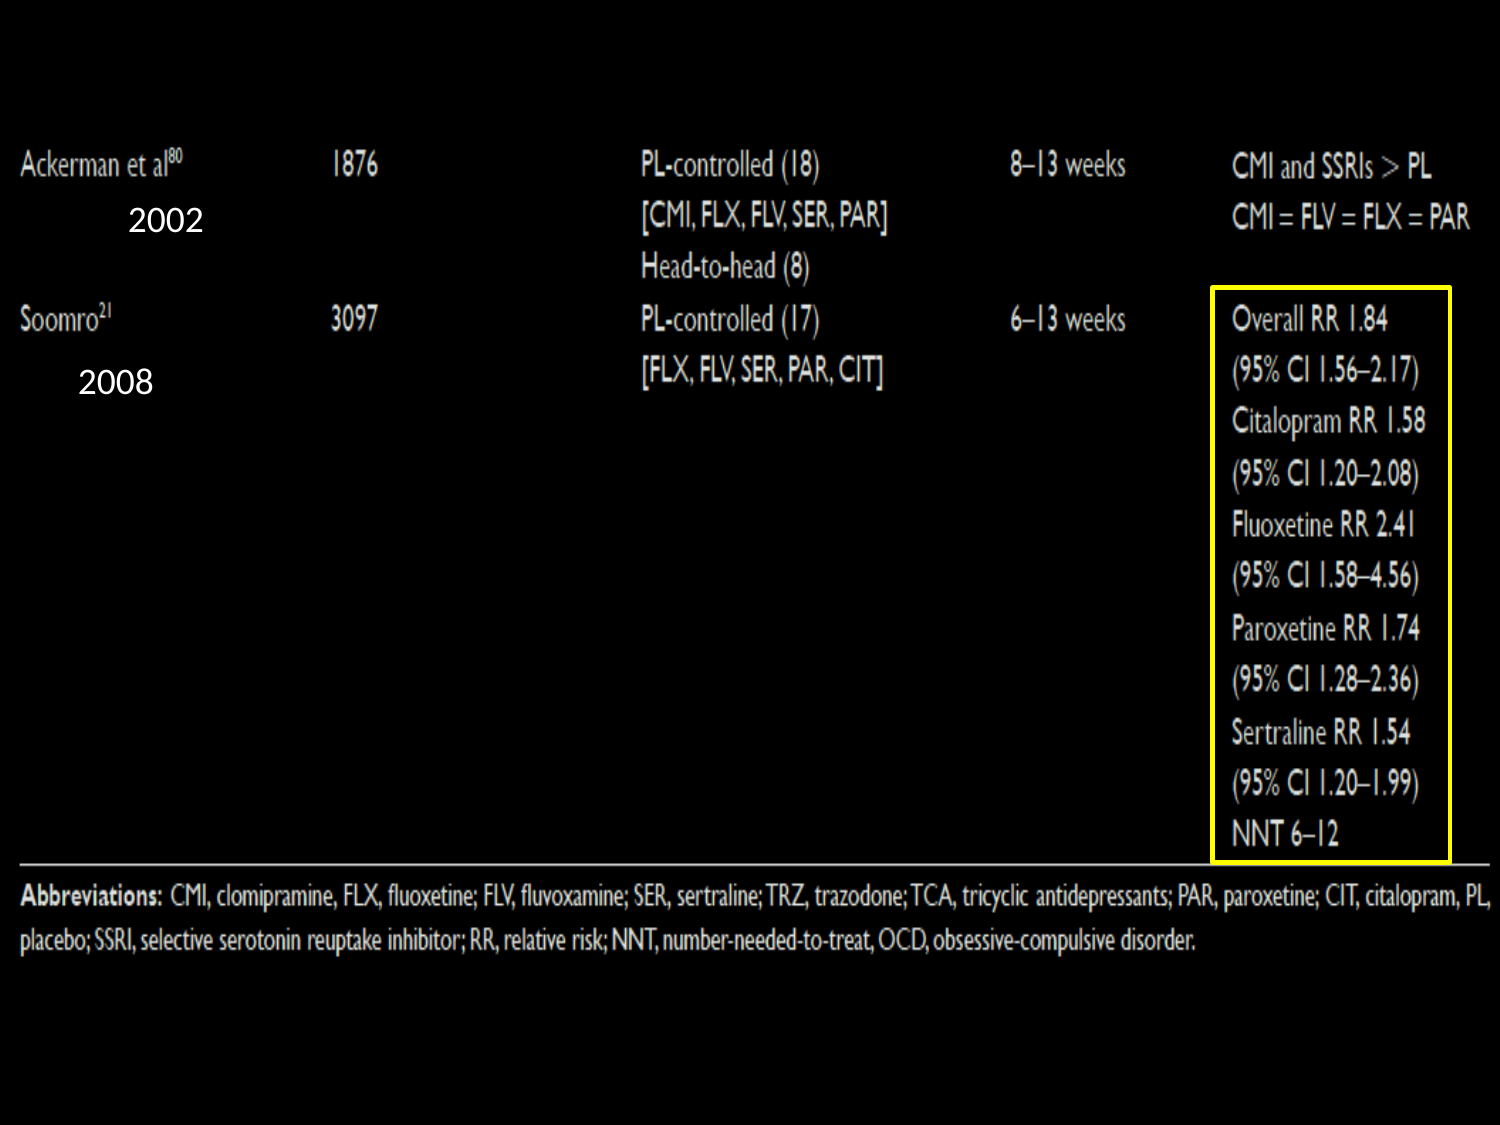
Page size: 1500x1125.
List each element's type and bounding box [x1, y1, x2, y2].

picture [0, 137, 1500, 988]
